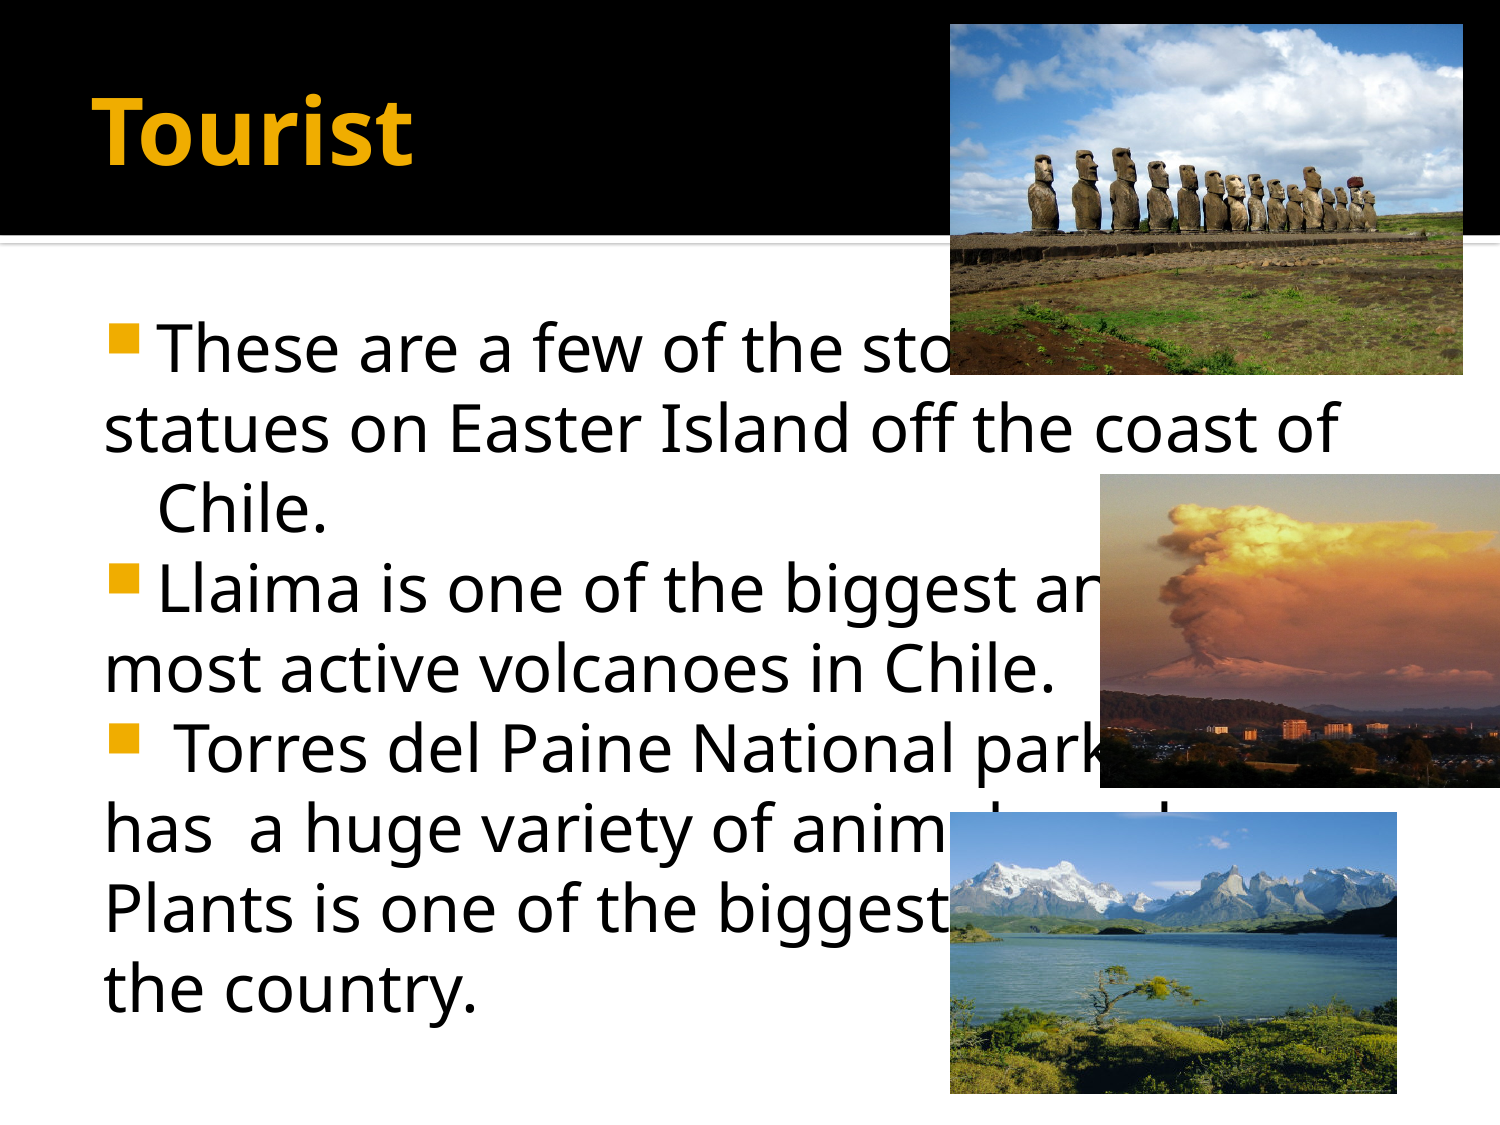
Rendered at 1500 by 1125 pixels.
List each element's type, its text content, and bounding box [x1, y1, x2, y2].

picture [949, 24, 1463, 375]
title Tourist [75, 25, 948, 231]
list These are a few of the stone statues on Easter Island off the coast of Chile. Llaima is one of the biggest and most active volcanoes in Chile. Torres del Paine National park has a huge variety of animals and Plants is one of the biggest in the country. [75, 291, 1425, 1050]
picture [1099, 474, 1500, 788]
picture [949, 812, 1397, 1094]
